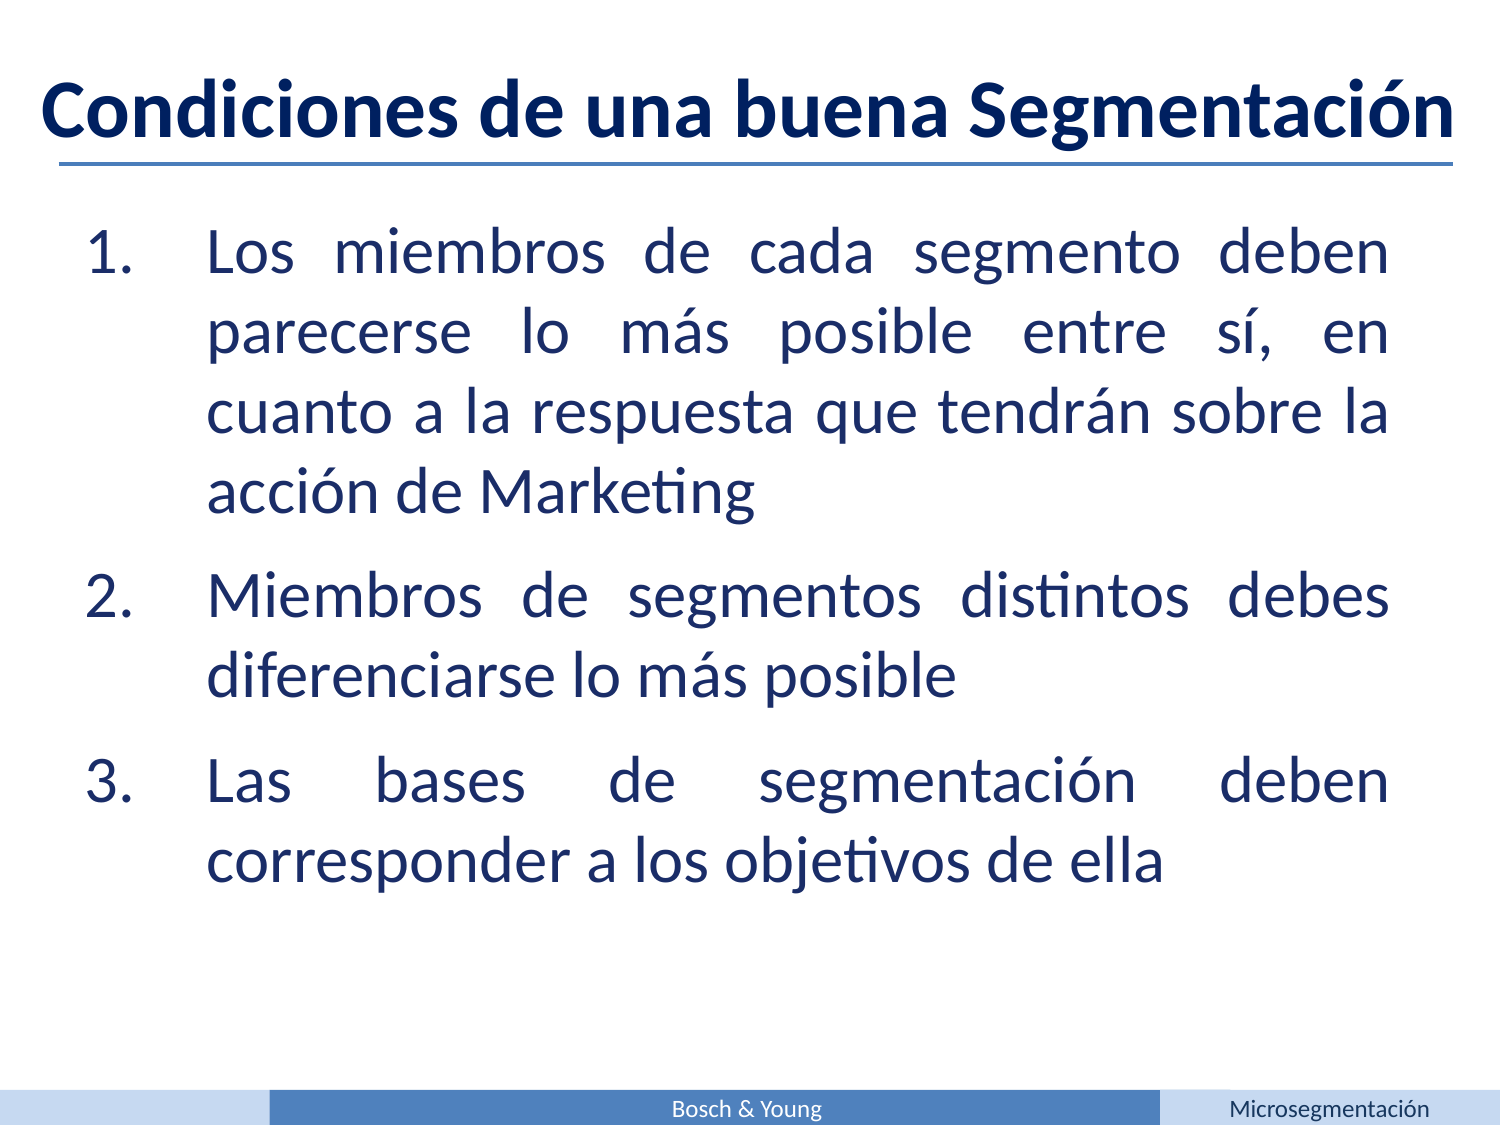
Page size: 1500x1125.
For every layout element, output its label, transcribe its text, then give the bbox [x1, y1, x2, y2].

text_box Microsegmentación [1158, 1088, 1500, 1125]
text_box Bosch & Young [272, 1088, 1158, 1125]
text_box [0, 1088, 272, 1125]
text_box Condiciones de una buena Segmentación [0, 46, 1500, 162]
text_box Los miembros de cada segmento deben parecerse lo más posible entre sí, en cuanto a la respuesta que tendrán sobre la acción de Marketing Miembros de segmentos distintos debes diferenciarse lo más posible Las bases de segmentación deben corresponder a los objetivos de ella [70, 199, 1407, 904]
